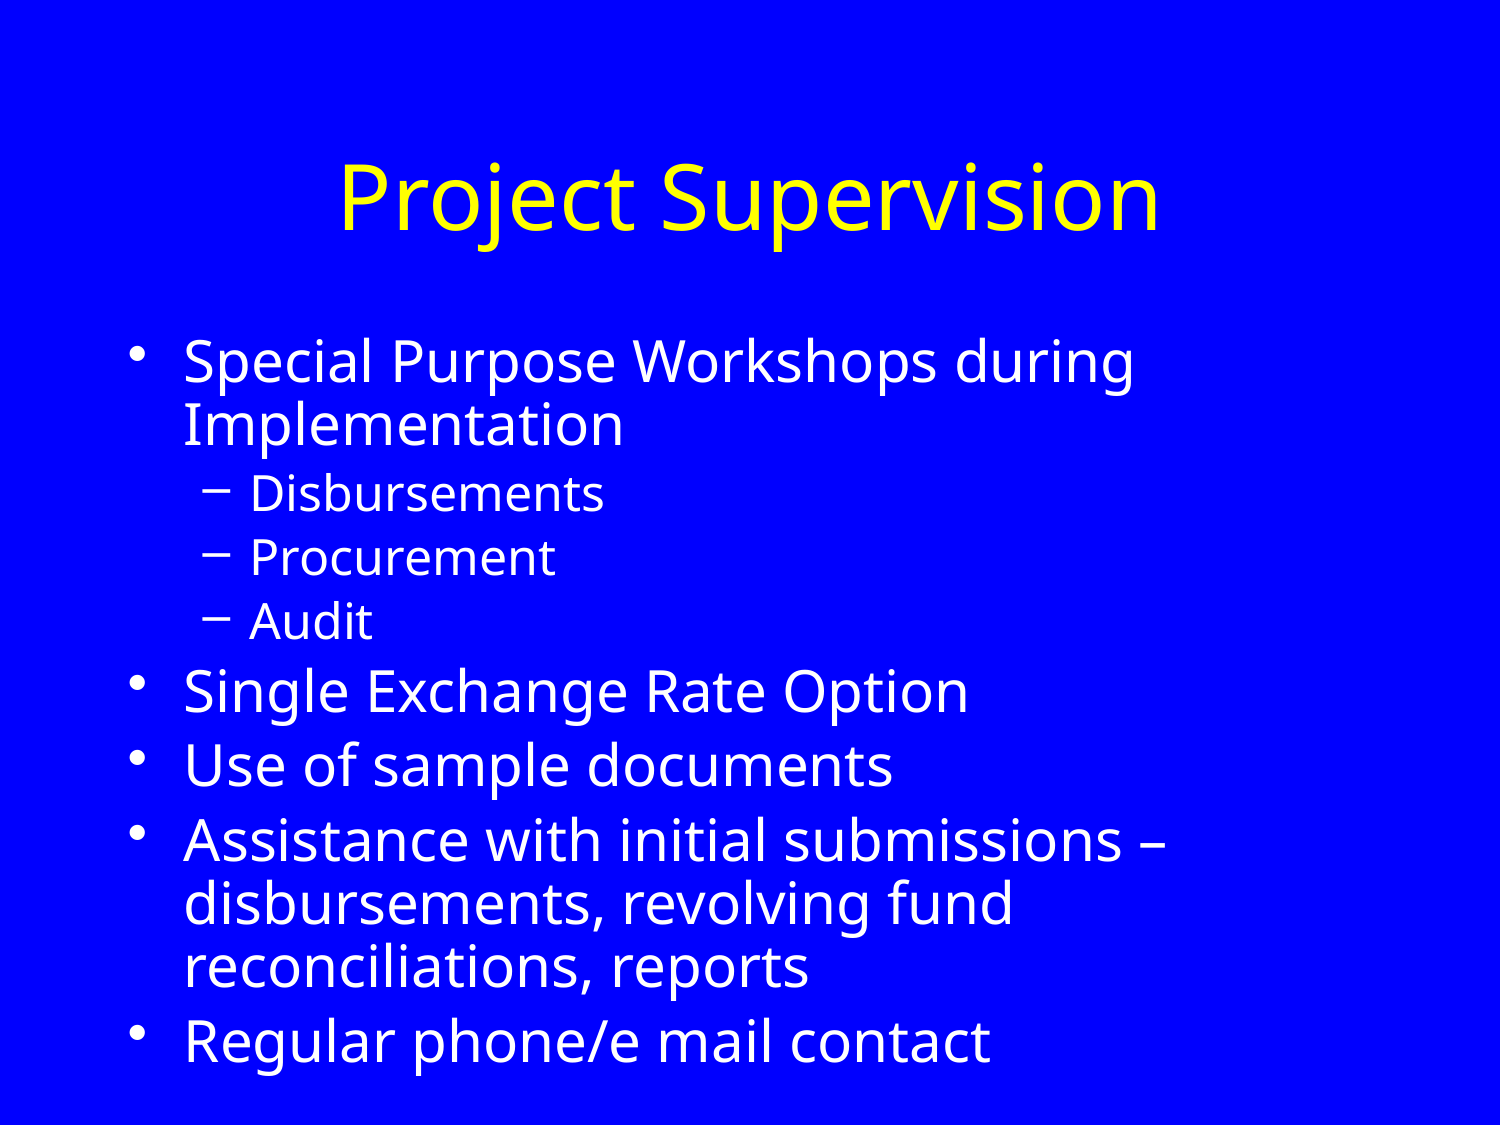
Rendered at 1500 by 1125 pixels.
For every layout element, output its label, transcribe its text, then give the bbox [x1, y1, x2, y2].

list Special Purpose Workshops during Implementation Disbursements Procurement Audit Single Exchange Rate Option Use of sample documents Assistance with initial submissions – disbursements, revolving fund reconciliations, reports Regular phone/e mail contact [112, 324, 1388, 1001]
title Project Supervision [112, 99, 1388, 288]
